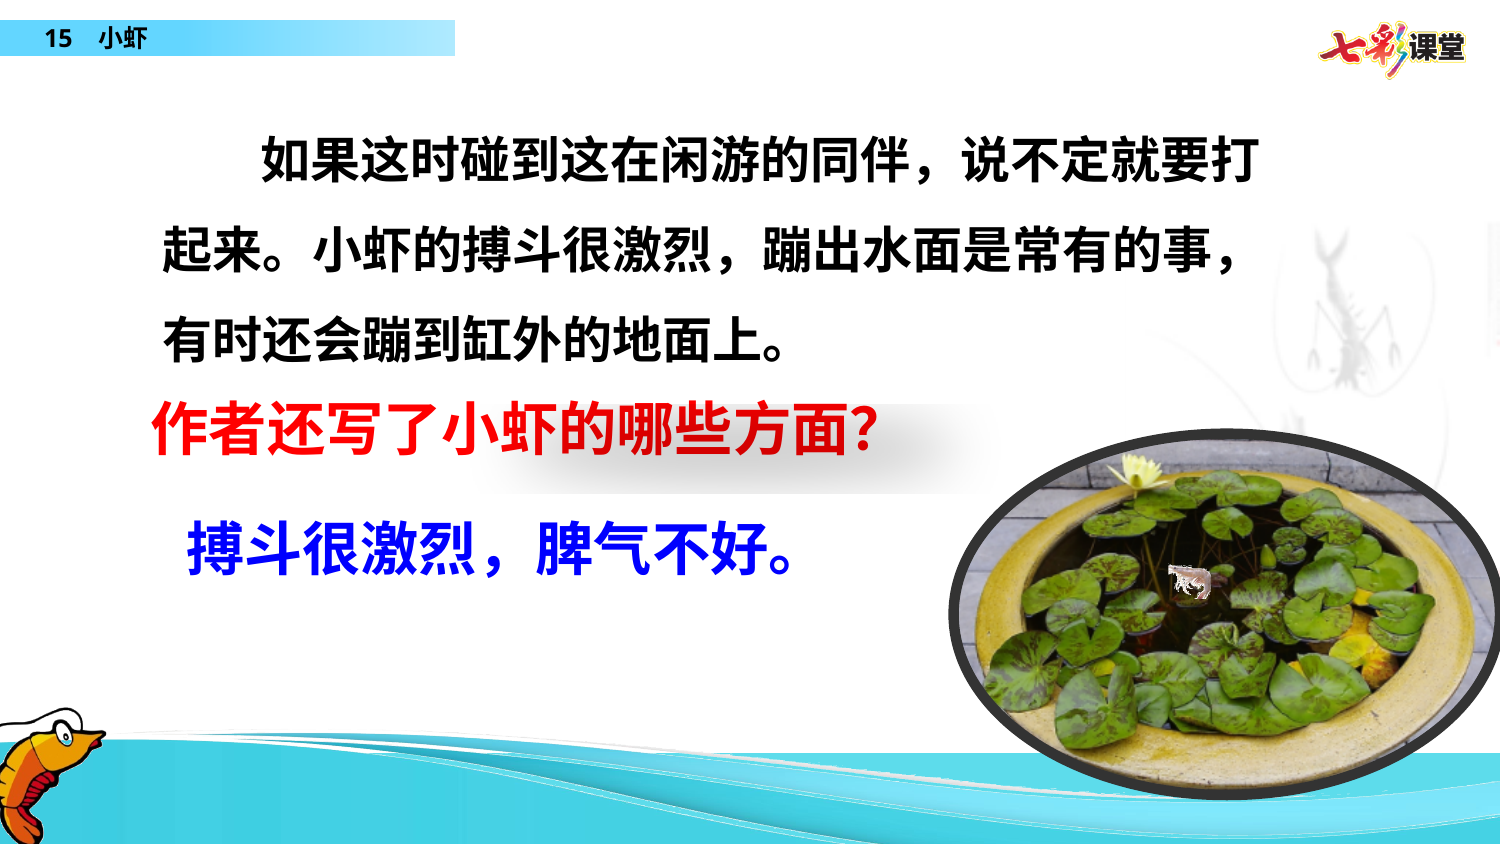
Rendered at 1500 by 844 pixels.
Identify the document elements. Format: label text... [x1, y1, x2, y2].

text_box 如果这时碰到这在闲游的同伴，说不定就要打起来。小虾的搏斗很激烈，蹦出水面是常有的事，有时还会蹦到缸外的地面上。 [147, 91, 1294, 376]
picture [0, 220, 1500, 844]
picture [1316, 20, 1468, 80]
text_box 搏斗很激烈，脾气不好。 [171, 505, 948, 590]
text_box 作者还写了小虾的哪些方面？ [135, 384, 1211, 470]
